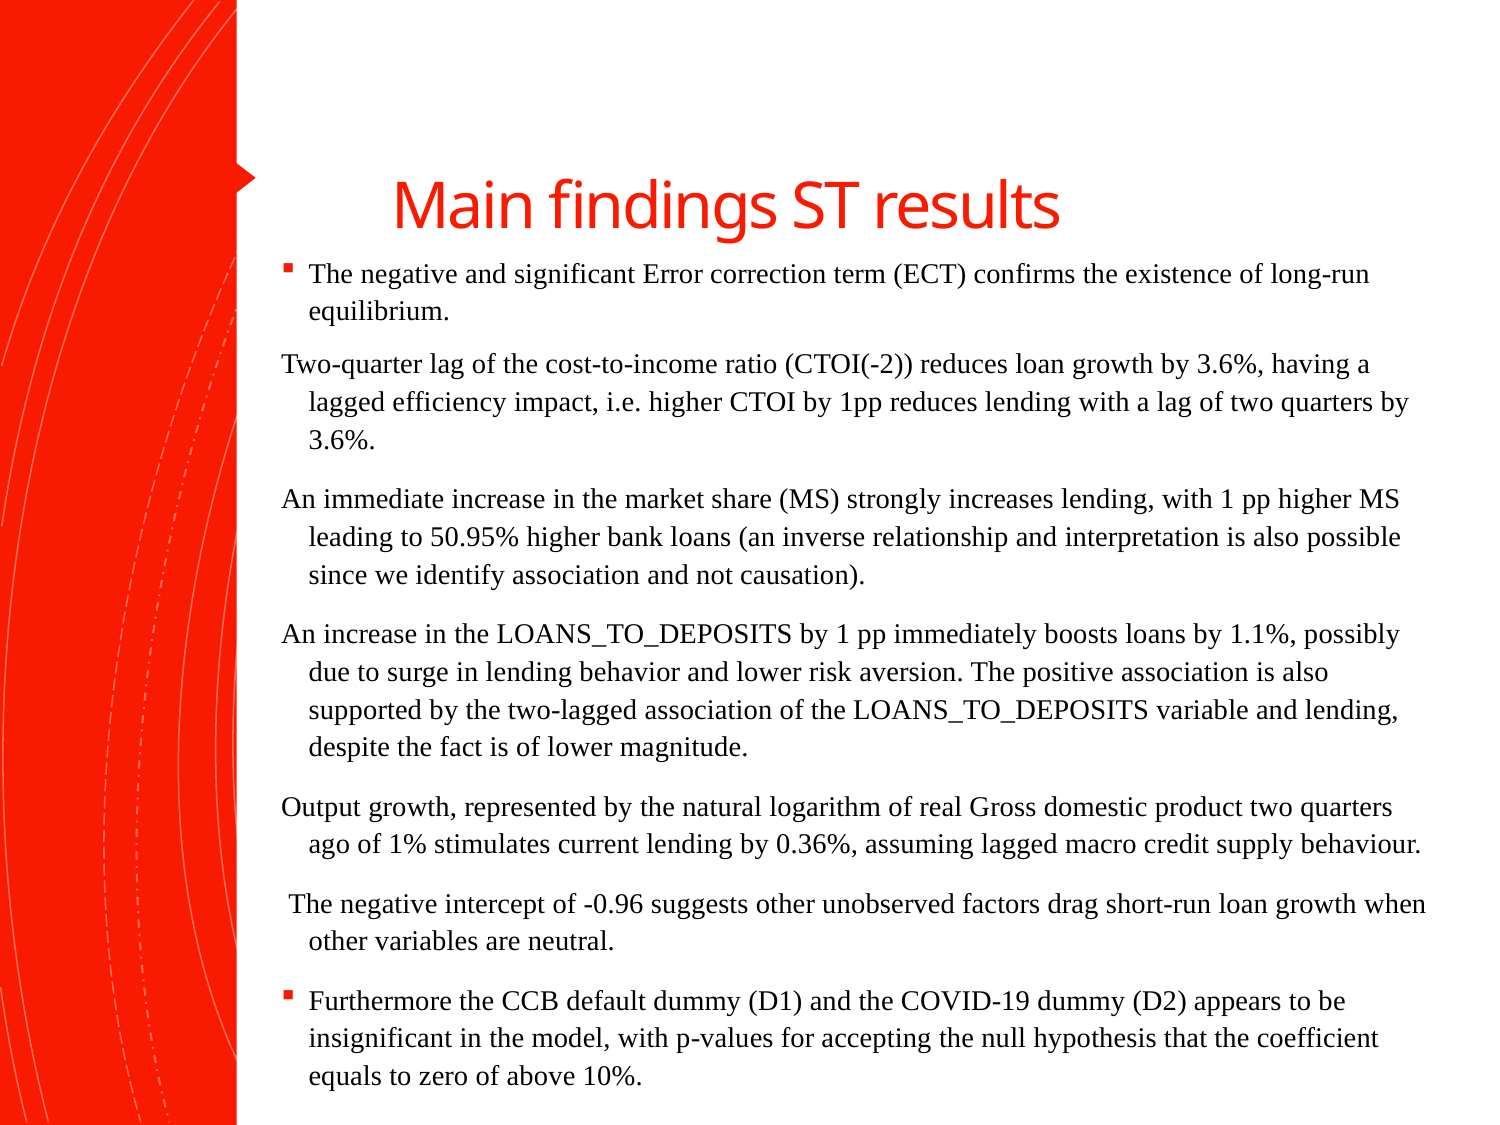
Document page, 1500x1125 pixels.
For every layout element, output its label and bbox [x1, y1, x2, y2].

text_box [0, 0, 1498, 1125]
